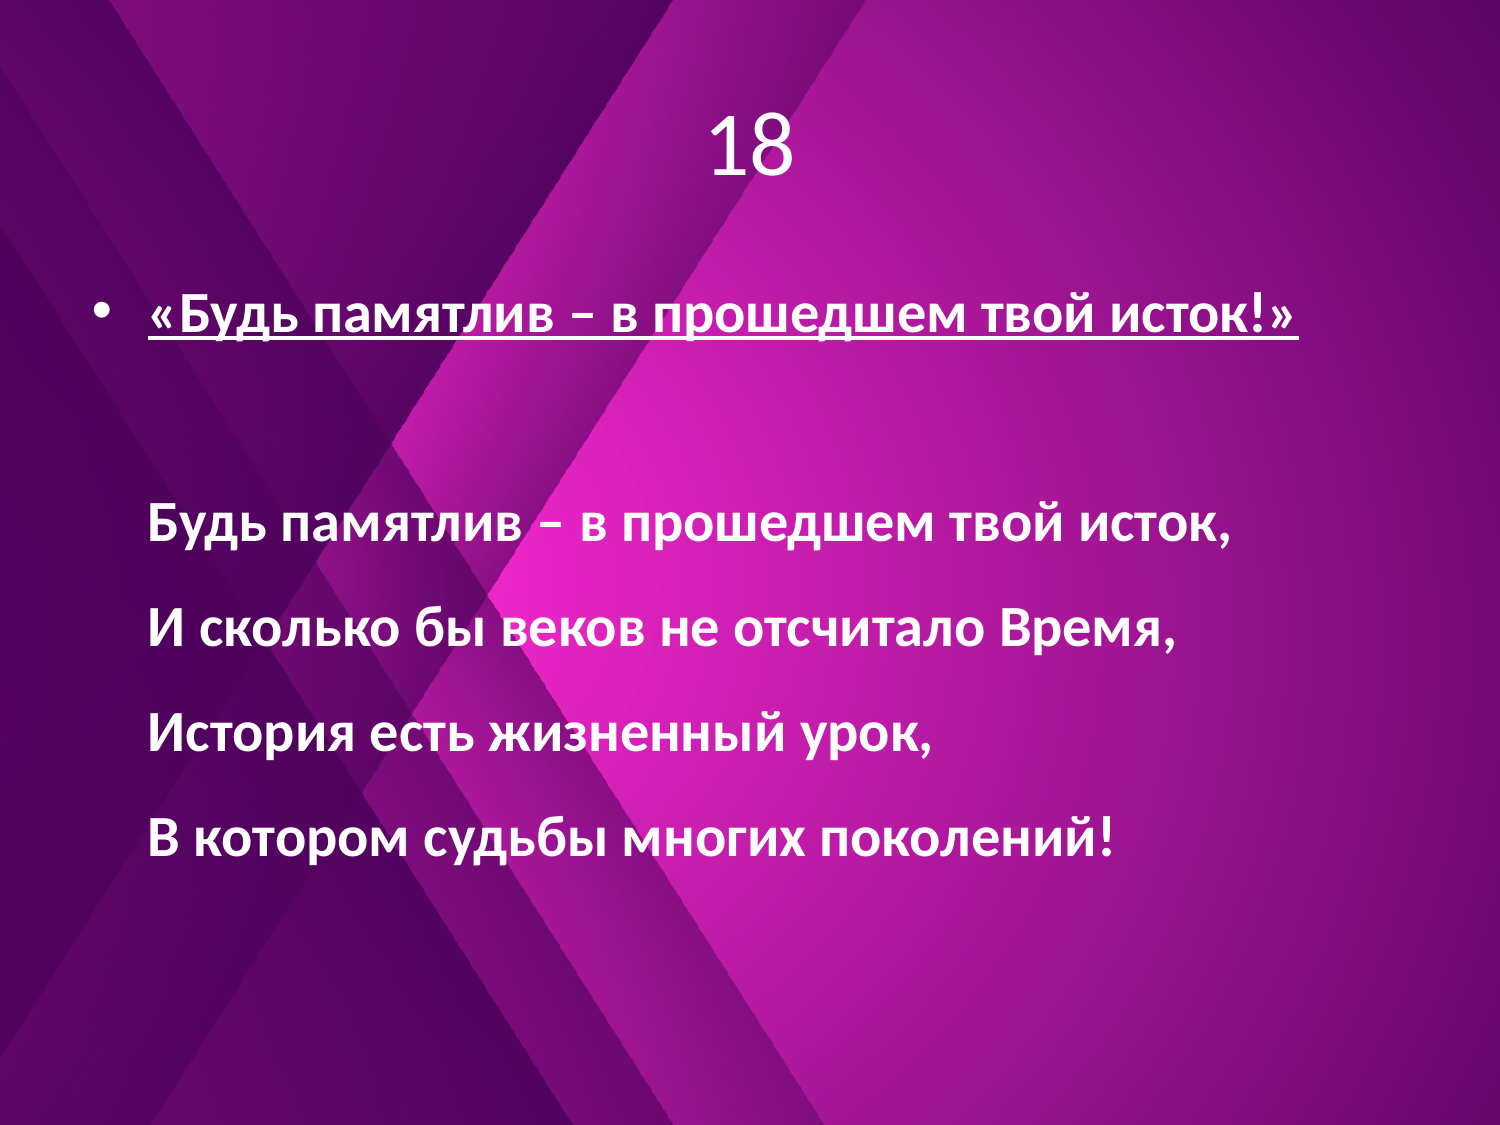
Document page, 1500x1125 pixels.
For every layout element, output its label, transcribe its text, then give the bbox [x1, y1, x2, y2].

title 18 [75, 45, 1425, 233]
list «Будь памятлив – в прошедшем твой исток!» Будь памятлив – в прошедшем твой исток, И сколько бы веков не отсчитало Время, История есть жизненный урок, В котором судьбы многих поколений! [76, 231, 1427, 976]
picture [0, 0, 1500, 1125]
